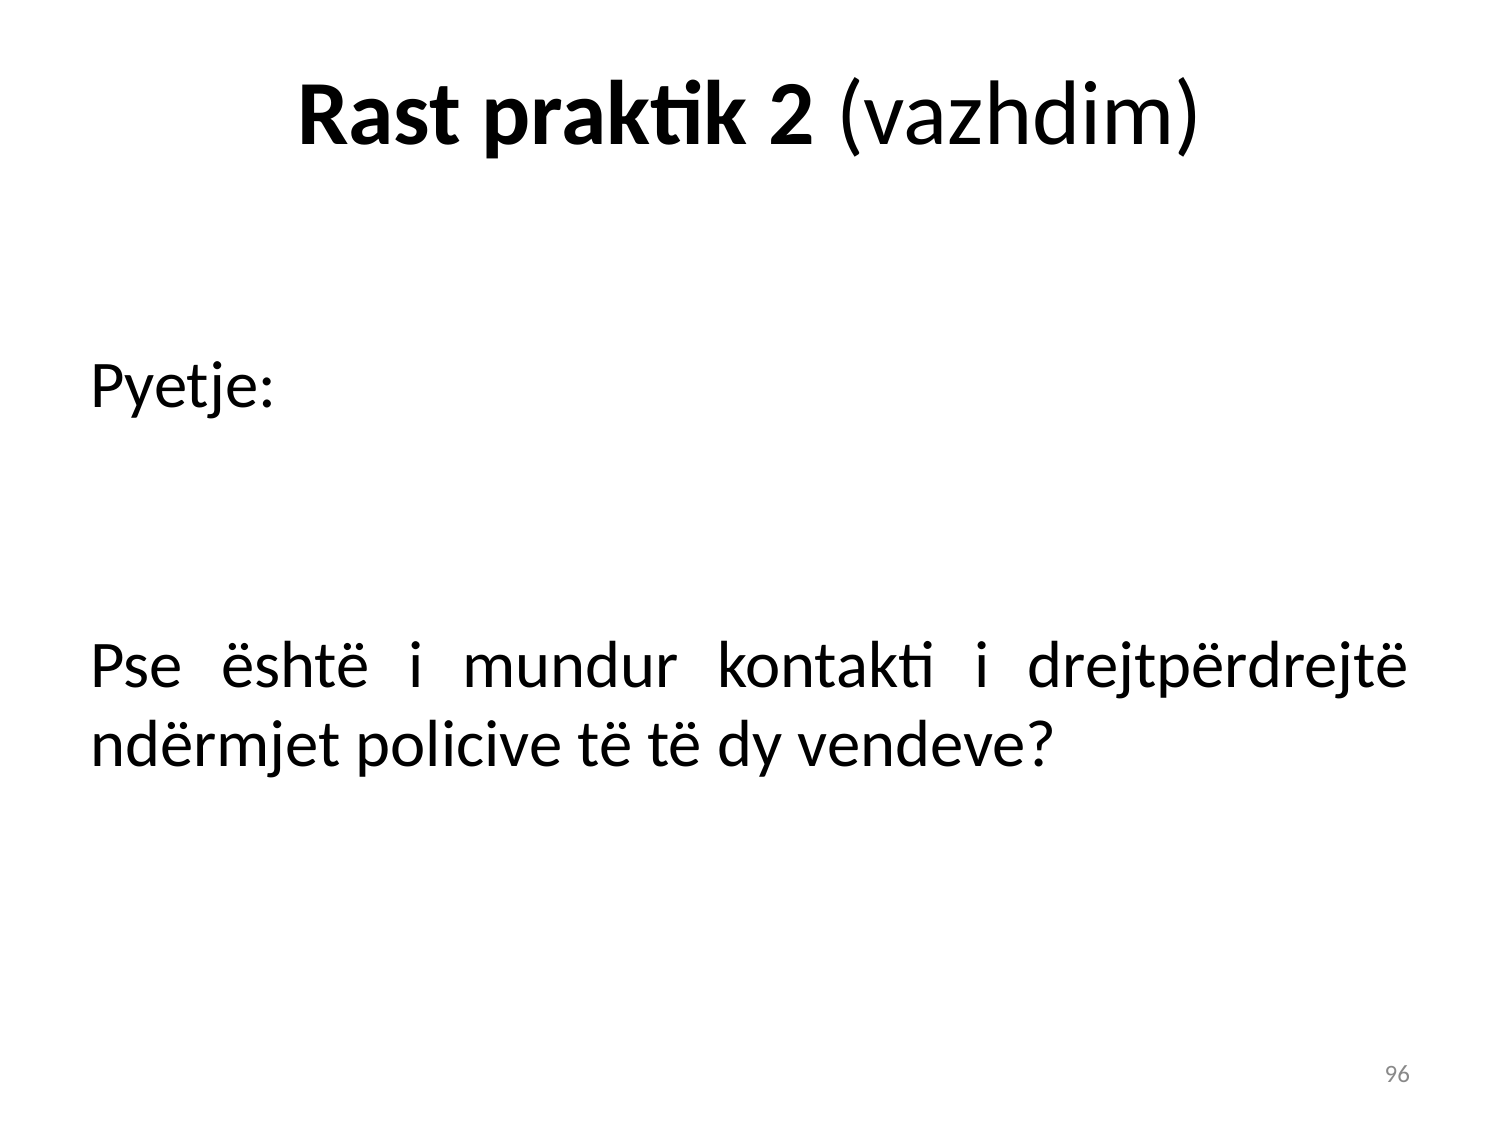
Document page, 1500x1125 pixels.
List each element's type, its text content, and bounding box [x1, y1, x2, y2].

list Pyetje: Pse është i mundur kontakti i drejtpërdrejtë ndërmjet policive të të dy vendeve? [75, 332, 1425, 966]
slide_number 96 [1074, 1042, 1425, 1103]
title Rast praktik 2 (vazhdim) [75, 45, 1425, 187]
